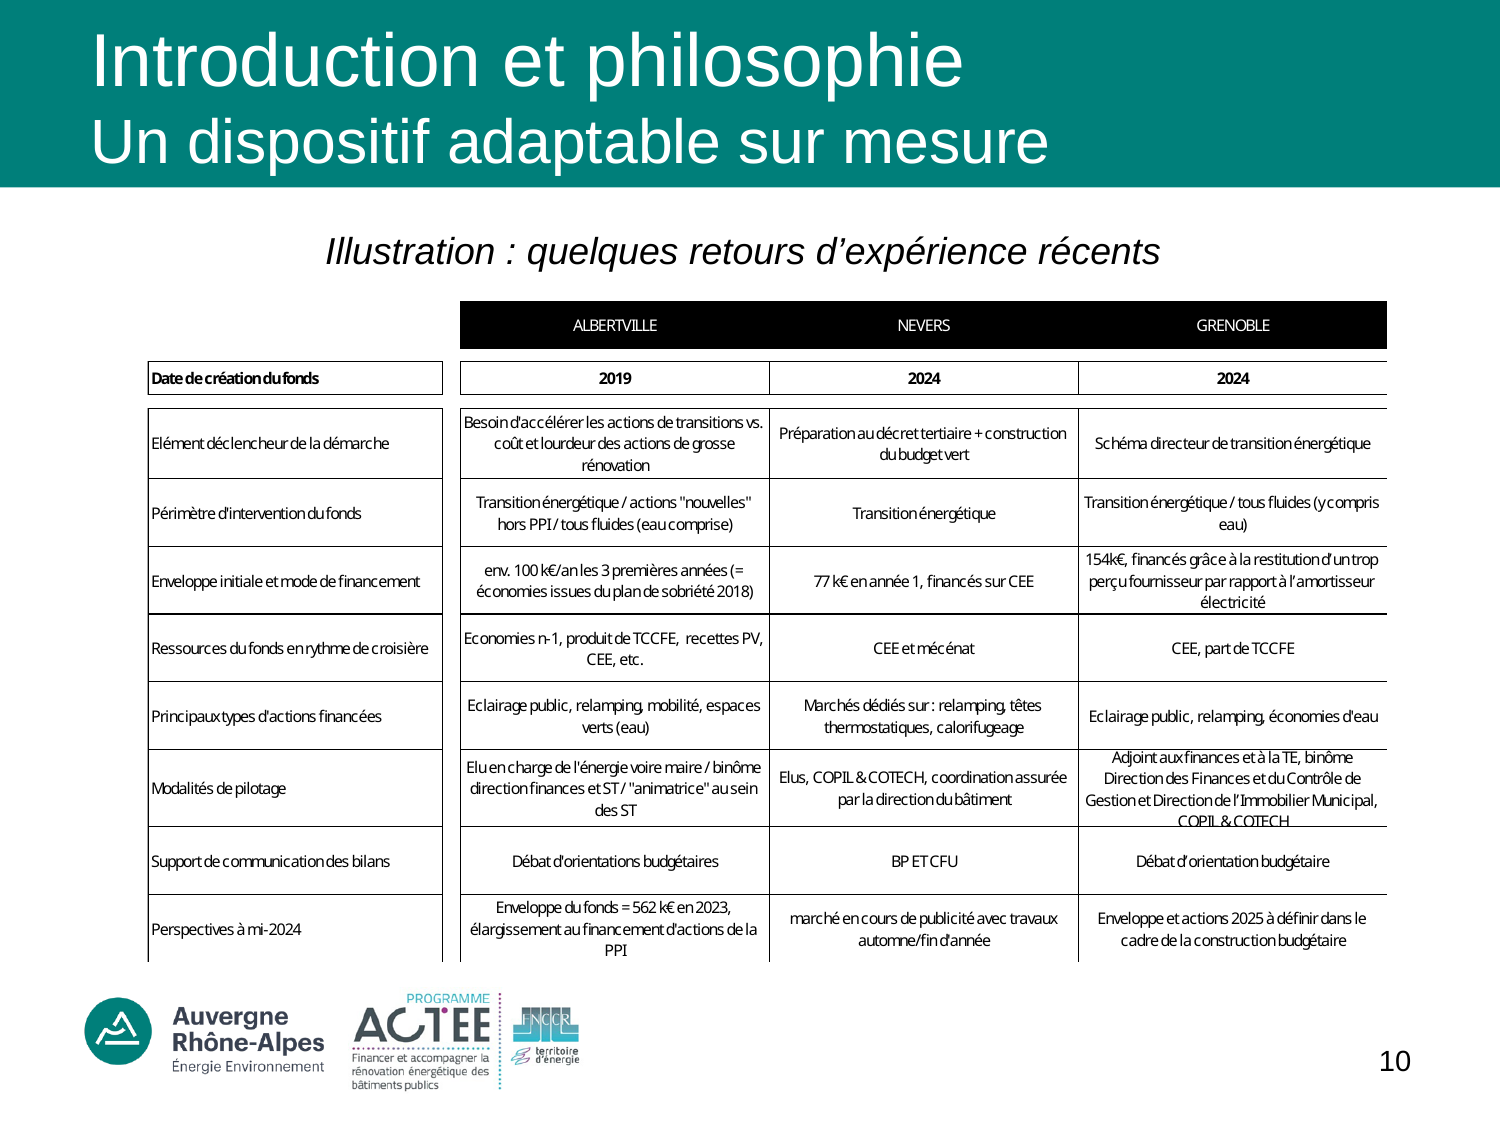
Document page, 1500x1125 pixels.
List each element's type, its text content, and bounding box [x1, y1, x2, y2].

picture [76, 987, 337, 1085]
picture [147, 300, 1389, 964]
title Introduction et philosophie Un dispositif adaptable sur mesure [74, 0, 1500, 188]
picture [348, 987, 586, 1094]
text_box Illustration : quelques retours d’expérience récents [73, 218, 1414, 281]
